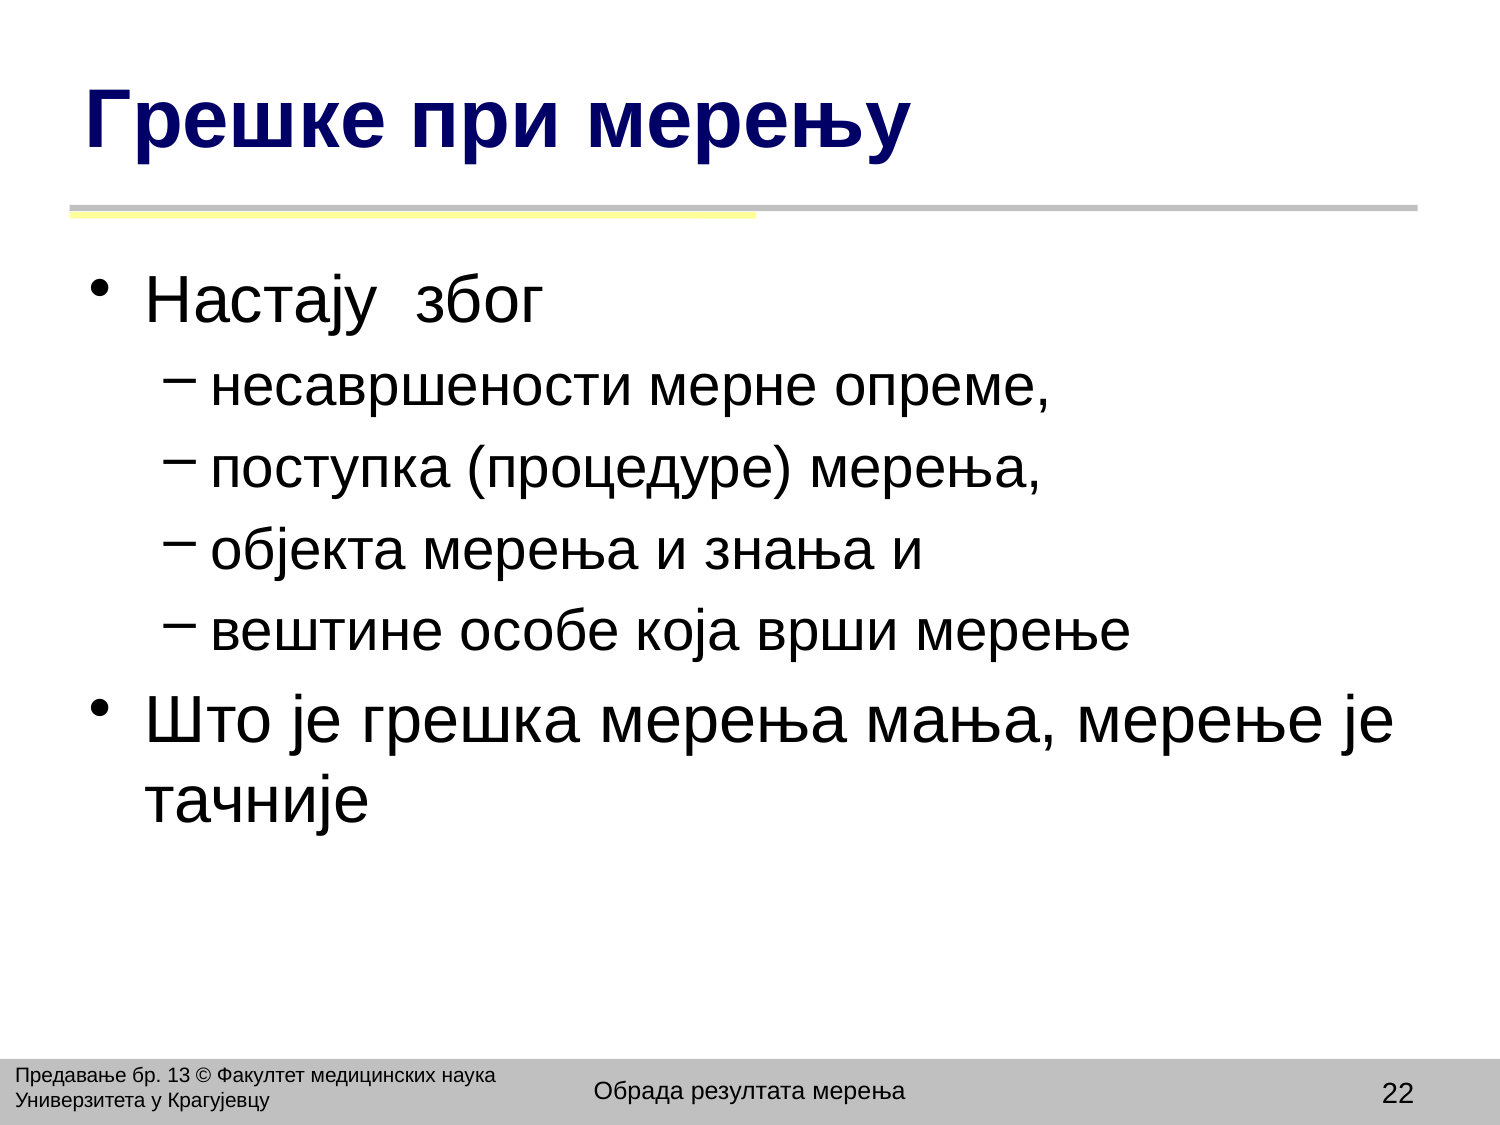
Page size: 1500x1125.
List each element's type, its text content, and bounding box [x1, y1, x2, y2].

footer Обрада резултата мерења [512, 1066, 988, 1125]
title Грешке при мерењу [69, 19, 1426, 208]
list Настају због несавршености мерне опреме, поступка (процедуре) мерења, објекта мерења и знања и вештине особе која врши мерење Што је грешка мерења мања, мерење је тачније [73, 248, 1424, 1024]
slide_number Предавање бр. 13 © Факултет медицинских наука Универзитета у Крагујевцу [0, 1053, 631, 1108]
slide_number 22 [1079, 1066, 1430, 1125]
